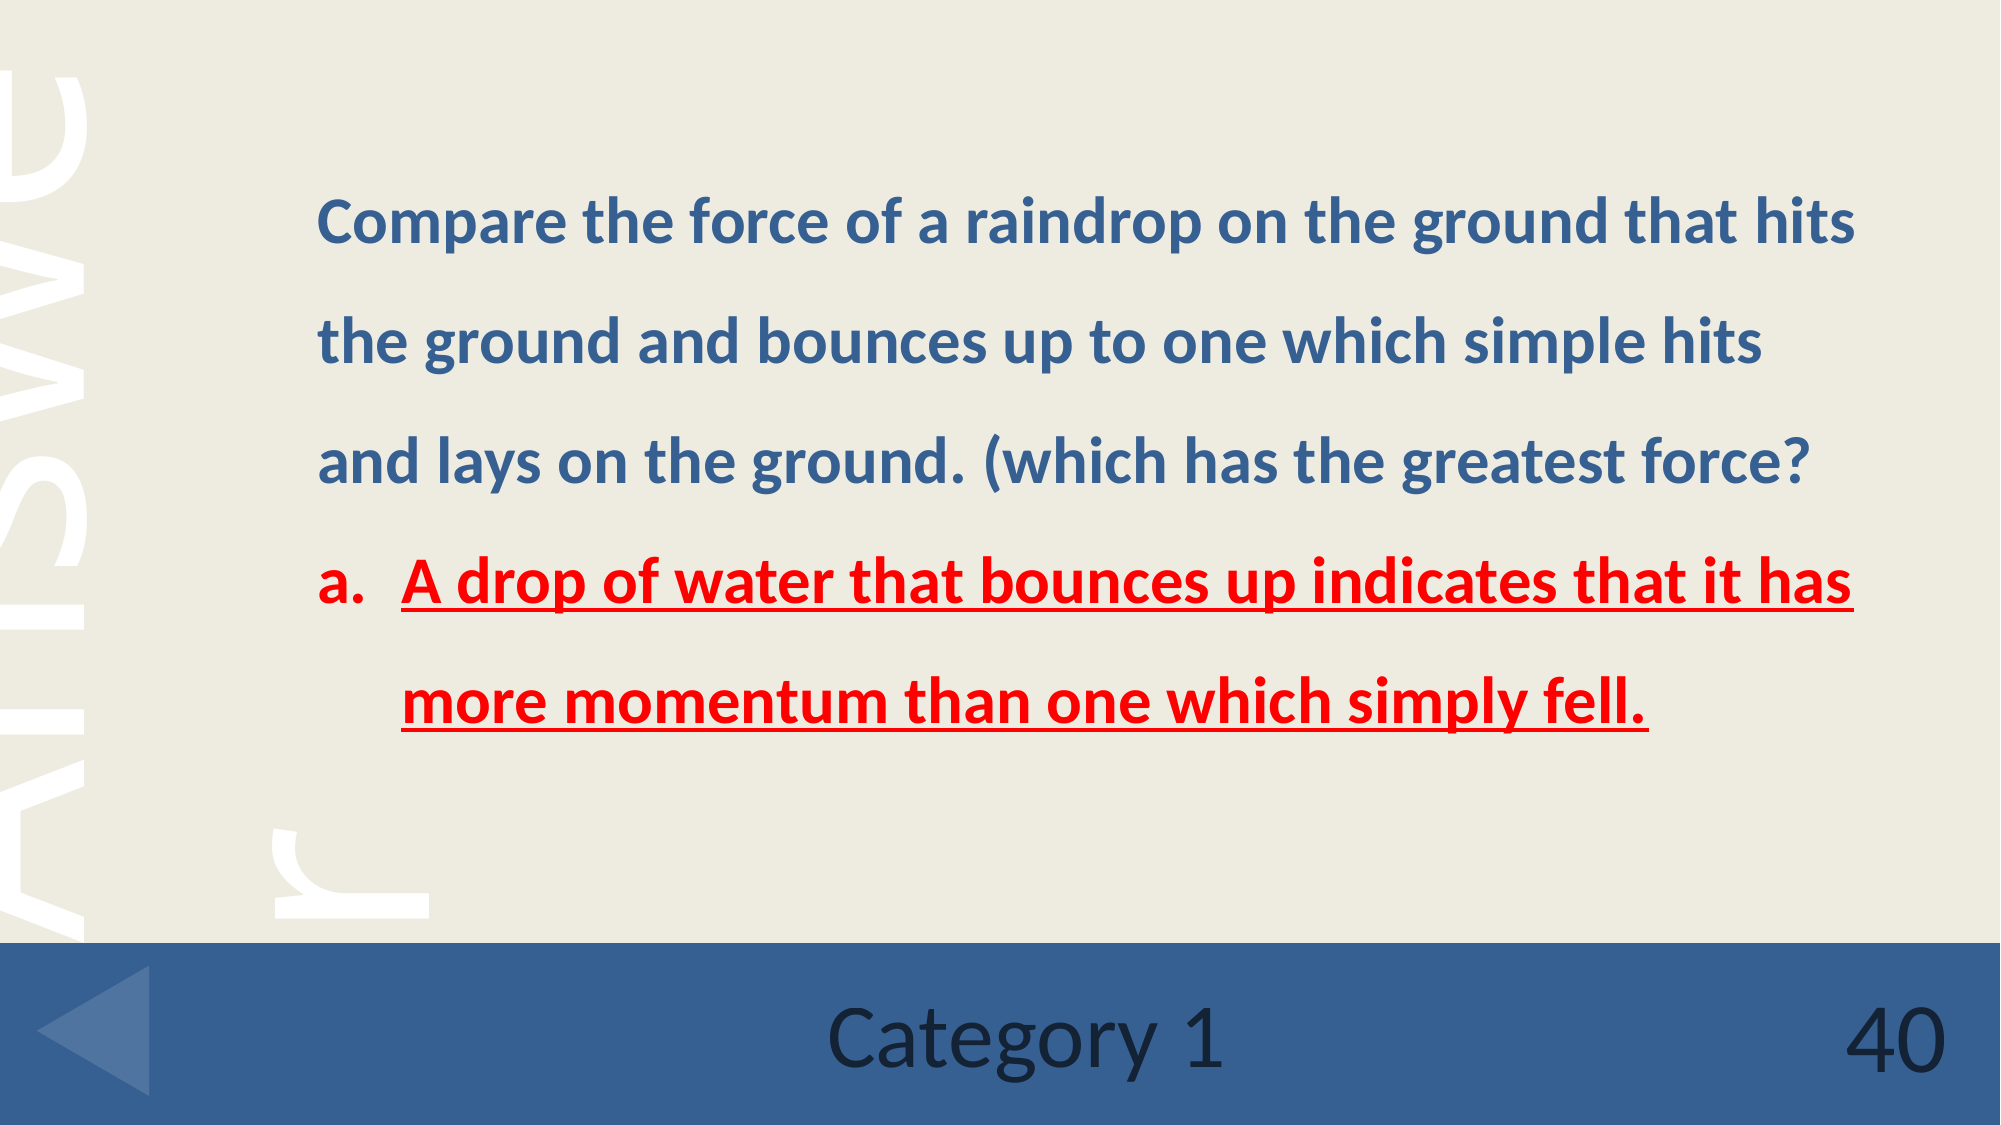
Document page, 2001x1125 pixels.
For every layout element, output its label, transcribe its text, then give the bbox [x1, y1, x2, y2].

list 40 [1927, 967, 1963, 1097]
title Category 1 [126, 937, 1927, 1125]
list Compare the force of a raindrop on the ground that hits the ground and bounces up to one which simple hits and lays on the ground. (which has the greatest force? A drop of water that bounces up indicates that it has more momentum than one which simply fell. [302, 92, 1897, 862]
